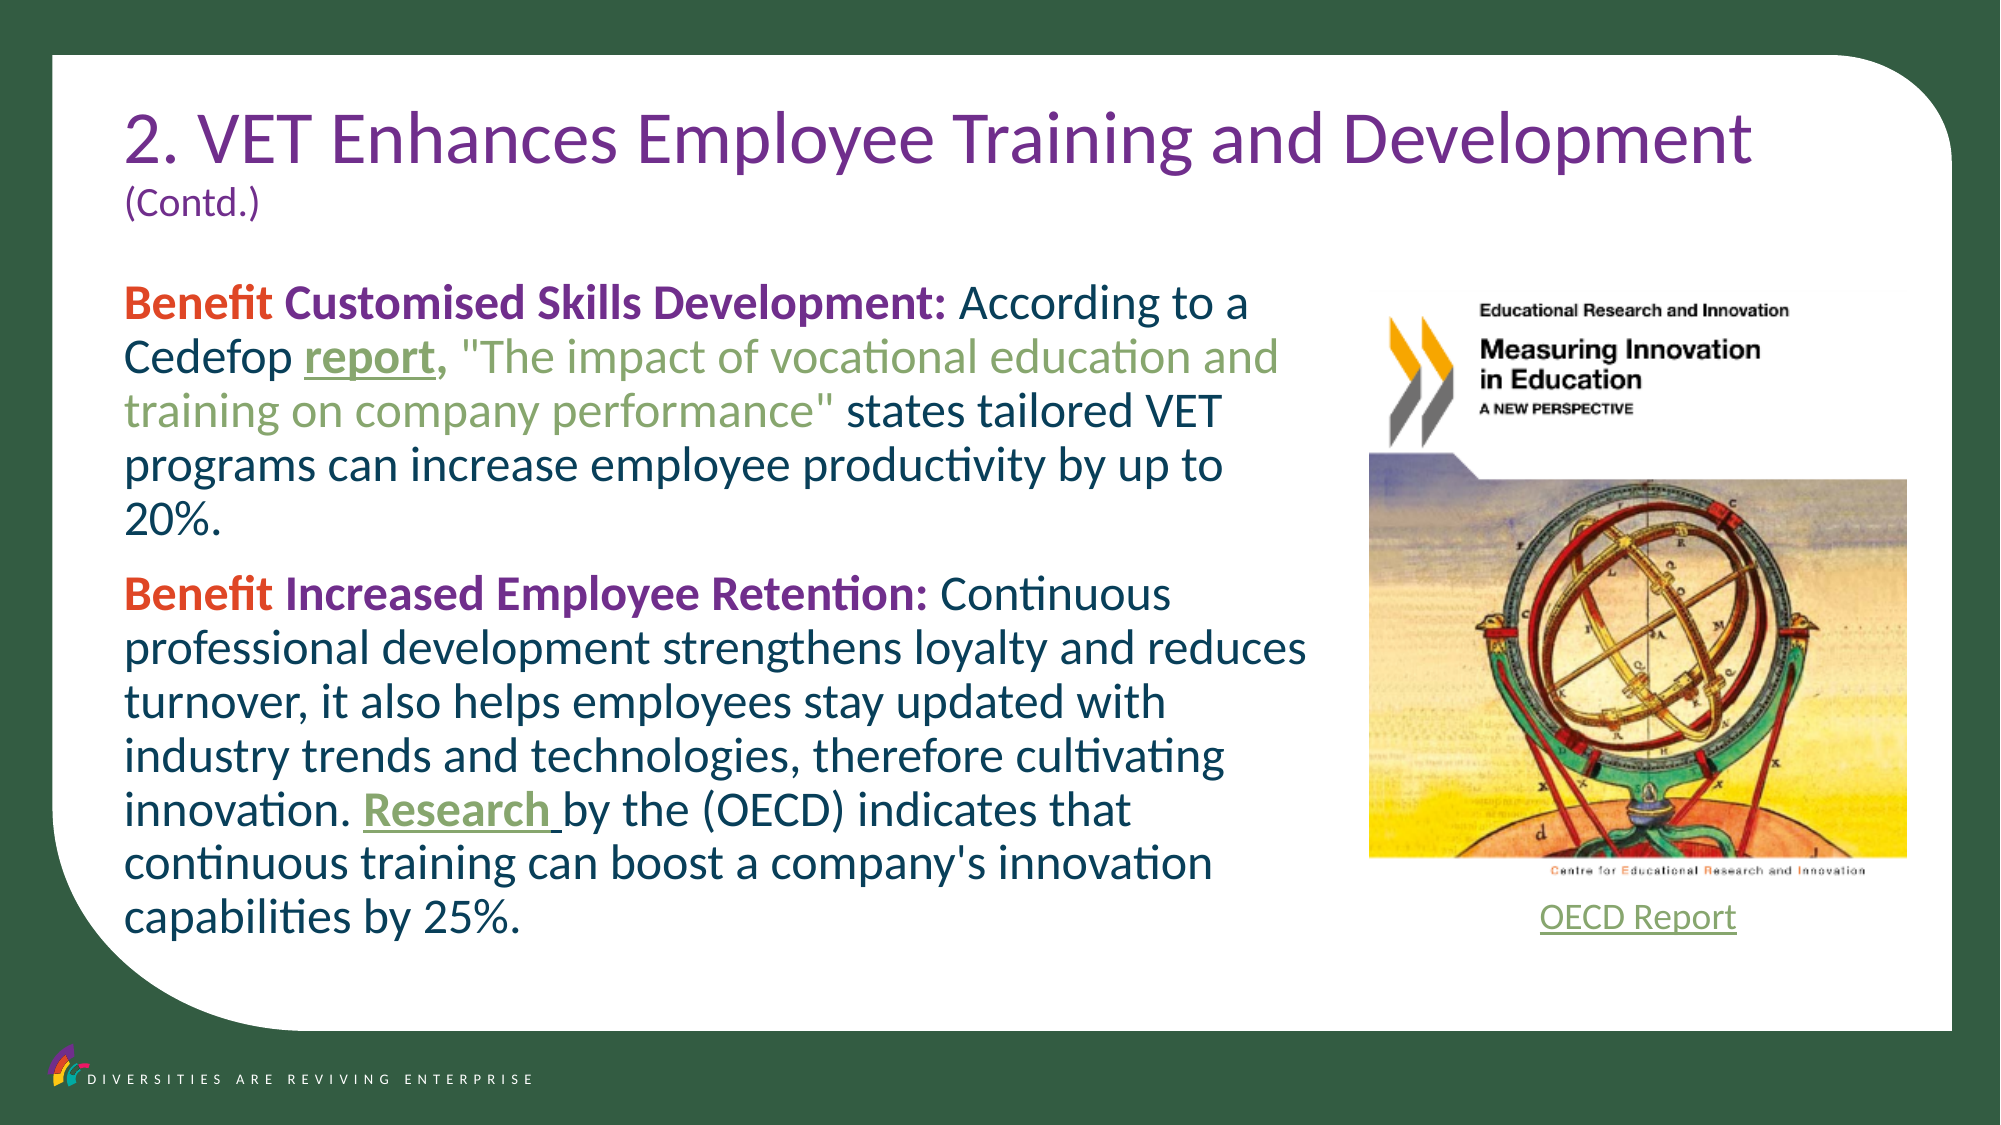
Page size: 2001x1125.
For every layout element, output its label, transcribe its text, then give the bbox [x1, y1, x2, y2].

list Benefit Customised Skills Development: According to a Cedefop report, "The impact of vocational education and training on company performance" states tailored VET programs can increase employee productivity by up to 20%. Benefit Increased Employee Retention: Continuous professional development strengthens loyalty and reduces turnover, it also helps employees stay updated with industry trends and technologies, therefore cultivating innovation. Research by the (OECD) indicates that continuous training can boost a company's innovation capabilities by 25%. [109, 268, 1349, 901]
text_box OECD Report [1500, 884, 1777, 945]
list 2. VET Enhances Employee Training and Development (Contd.) [109, 91, 1848, 224]
picture [1369, 290, 1907, 879]
